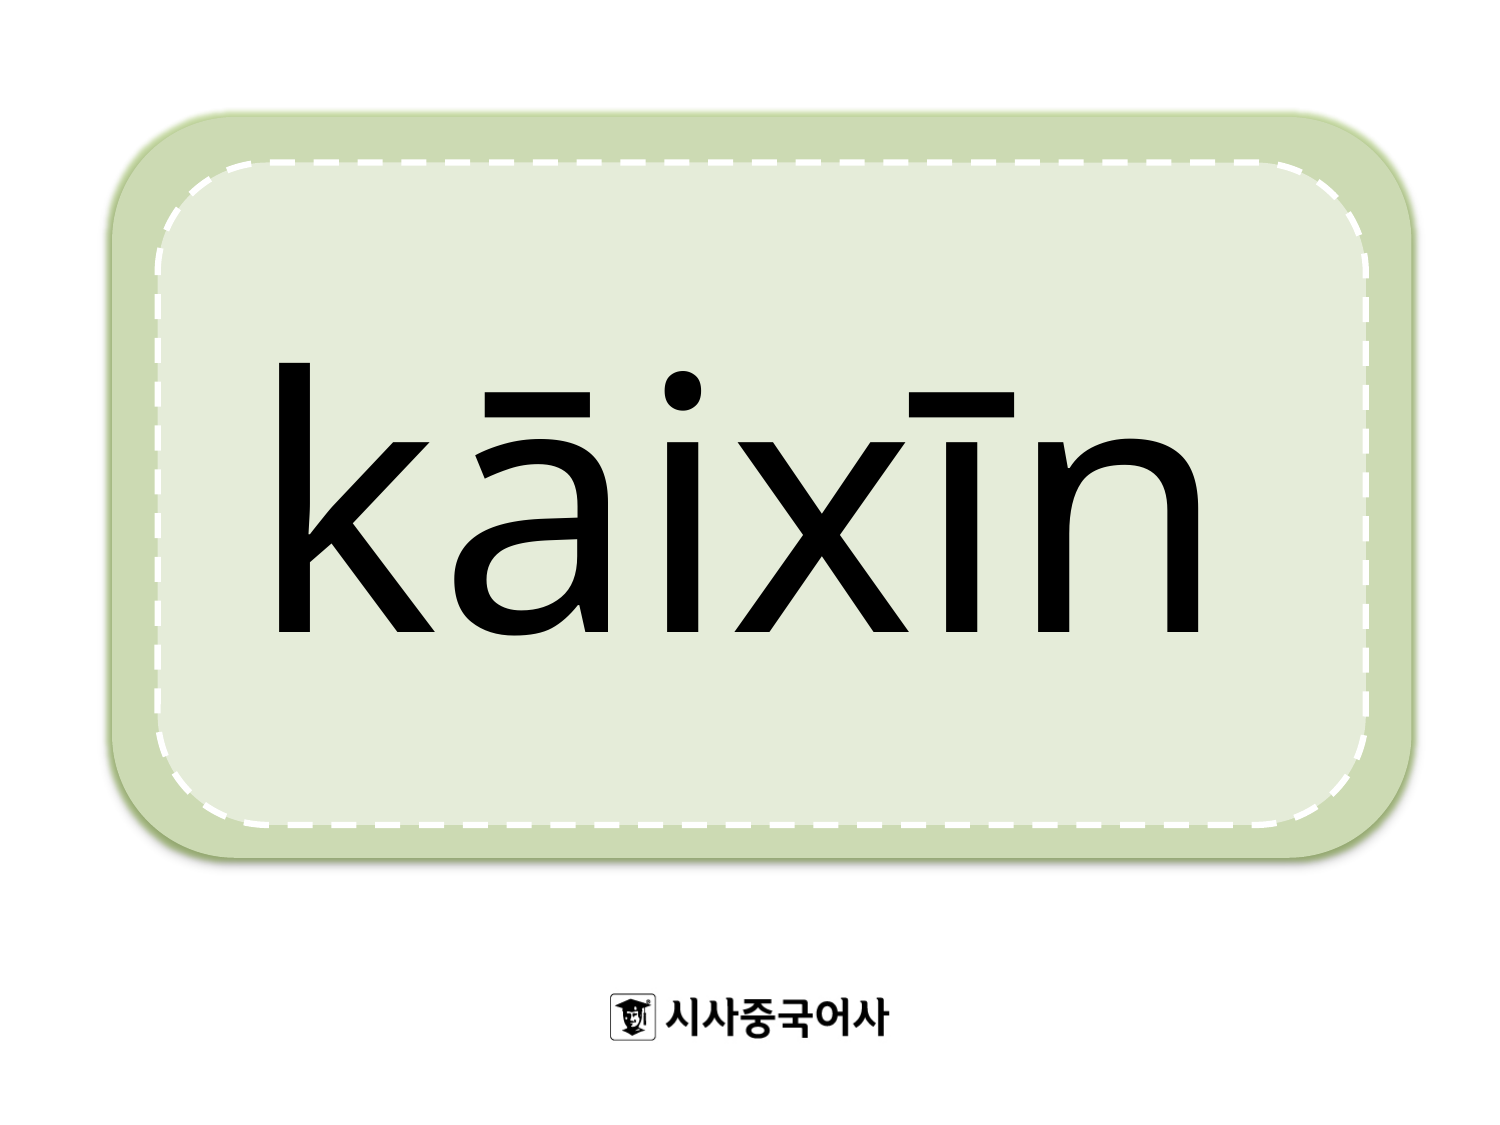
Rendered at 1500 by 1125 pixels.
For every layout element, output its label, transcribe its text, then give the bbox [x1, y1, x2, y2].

picture [602, 987, 898, 1047]
text_box kāixīn [171, 159, 1380, 823]
